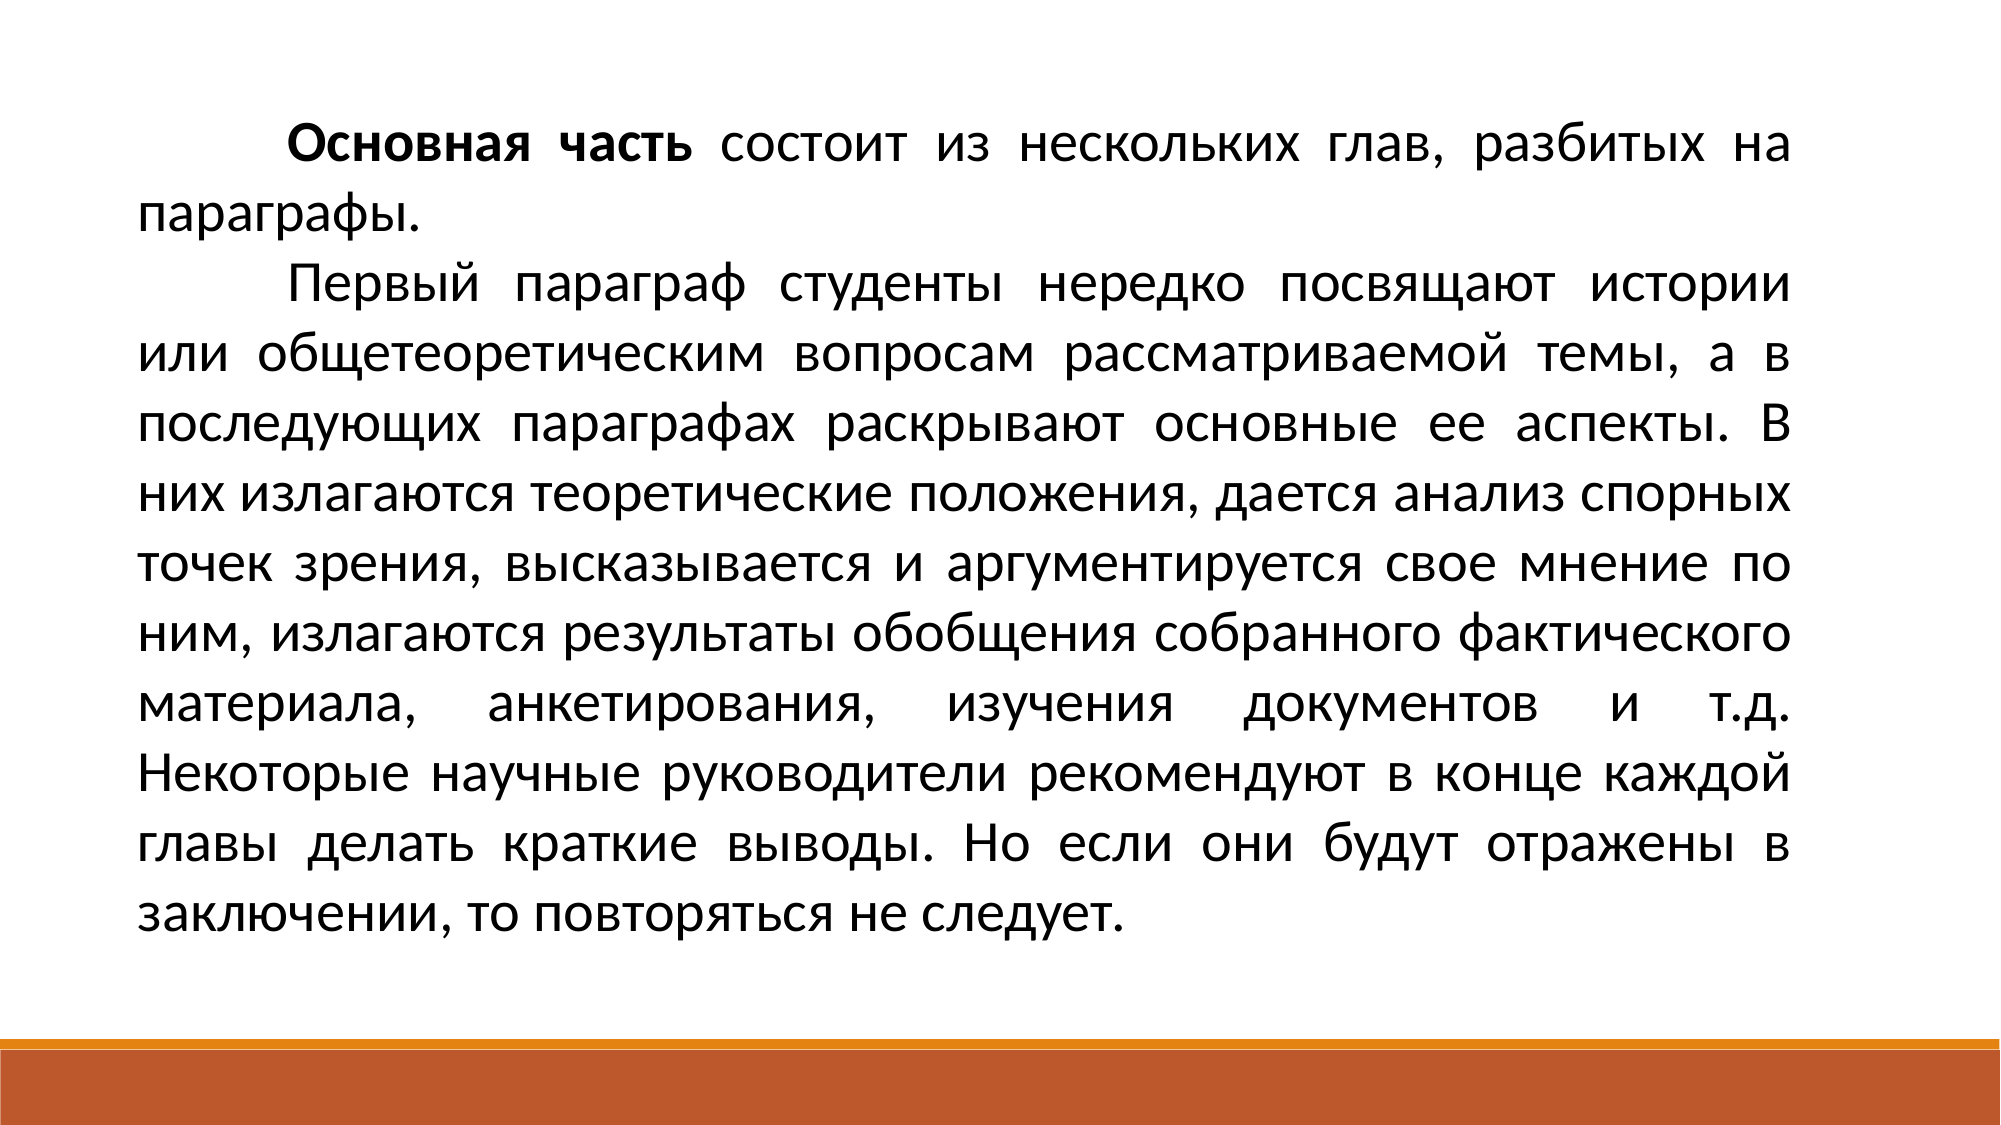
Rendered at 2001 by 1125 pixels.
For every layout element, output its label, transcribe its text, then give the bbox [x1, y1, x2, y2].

text_box Основная часть состоит из нескольких глав, разбитых на параграфы. Первый параграф студенты нередко посвящают истории или общетеоретическим вопросам рассматриваемой темы, а в последующих параграфах раскрывают основные ее аспекты. В них излагаются теоретические положения, дается анализ спорных точек зрения, высказывается и аргументируется свое мнение по ним, излагаются результаты обобщения собранного фактического материала, анкетирования, изучения документов и т.д. Некоторые научные руководители рекомендуют в конце каждой главы делать краткие выводы. Но если они будут отражены в заключении, то повторяться не следует. [122, 95, 1807, 951]
